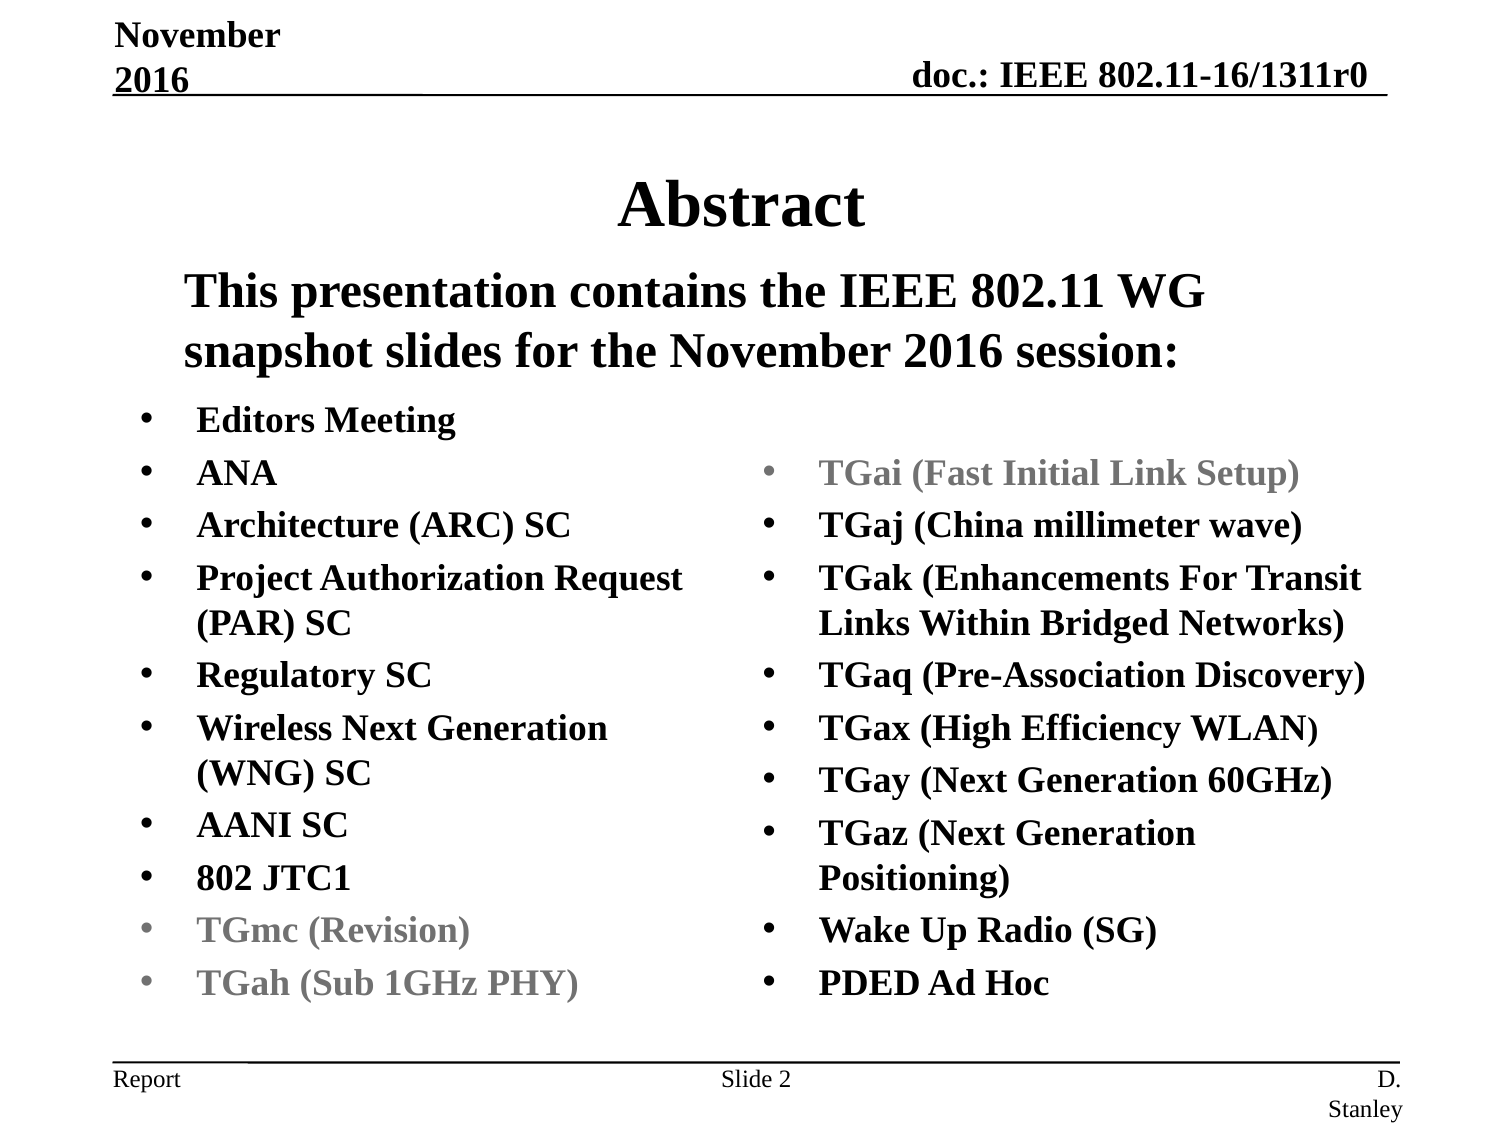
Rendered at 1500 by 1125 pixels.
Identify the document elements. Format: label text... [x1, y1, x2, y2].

title Abstract [112, 112, 1388, 249]
footer D. Stanley, HP Enterprise [1325, 1062, 1402, 1093]
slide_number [114, 54, 335, 100]
text_box Editors Meeting ANA Architecture (ARC) SC Project Authorization Request (PAR) SC Regulatory SC Wireless Next Generation (WNG) SC AANI SC 802 JTC1 TGmc (Revision) TGah (Sub 1GHz PHY) TGai (Fast Initial Link Setup) TGaj (China millimeter wave) TGak (Enhancements For Transit Links Within Bridged Networks) TGaq (Pre-Association Discovery) TGax (High Efficiency WLAN) TGay (Next Generation 60GHz) TGaz (Next Generation Positioning) Wake Up Radio (SG) PDED Ad Hoc [124, 387, 1400, 1025]
list This presentation contains the IEEE 802.11 WG snapshot slides for the November 2016 session: [112, 249, 1388, 388]
slide_number Slide 2 [712, 1062, 800, 1093]
